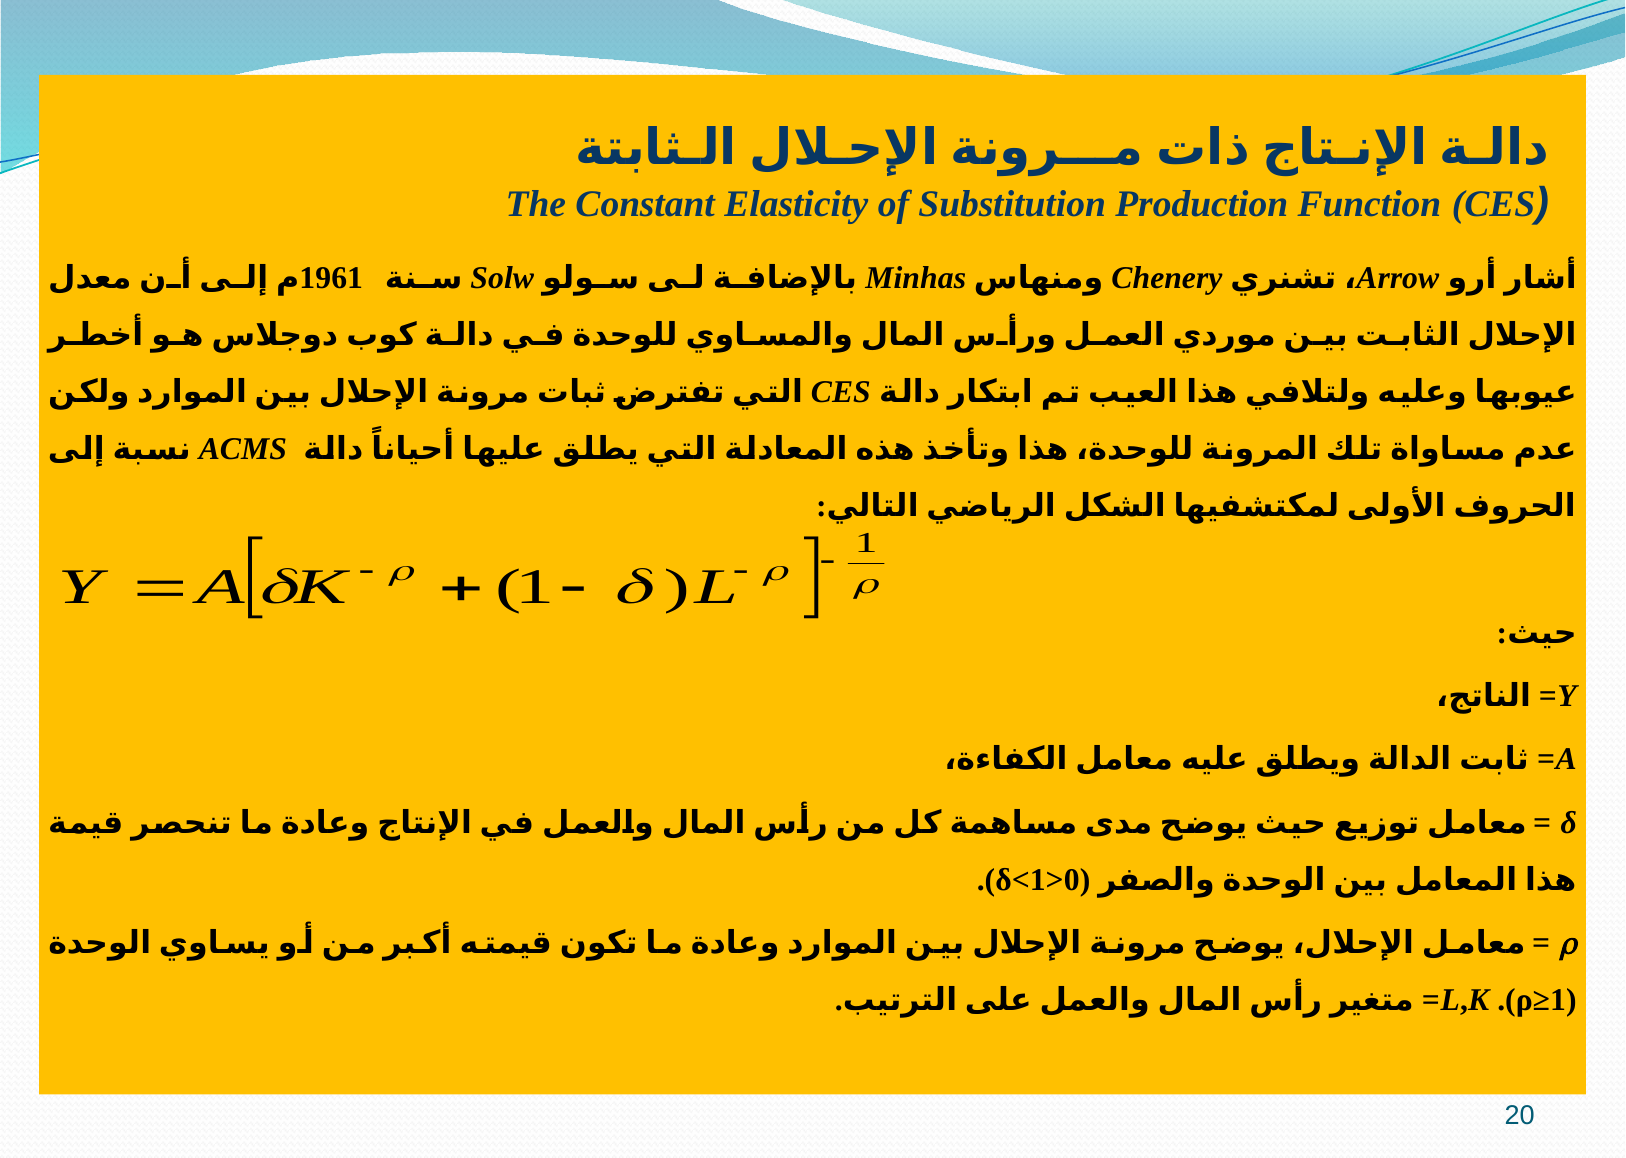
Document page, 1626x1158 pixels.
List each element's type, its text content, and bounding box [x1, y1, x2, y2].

table_cell تزداد بمعدل متزايد حتى ، ثم تزداد بمعدل متناقص حتى ثم تتناقص [44, 522, 904, 636]
text_box دالـة الإنـتاج ذات مـــرونة الإحـلال الـثابتة The Constant Elasticity of Substitution Production Function (CES) [50, 86, 1575, 251]
list أشار أرو Arrow، تشنري Chenery ومنهاس Minhas بالإضافة لى سولو Solw سنة 1961م إلى أن معدل الإحلال الثابت بين موردي العمل ورأس المال والمساوي للوحدة في دالة كوب دوجلاس هو أخطر عيوبها وعليه ولتلافي هذا العيب تم ابتكار دالة CES التي تفترض ثبات مرونة الإحلال بين الموارد ولكن عدم مساواة تلك المرونة للوحدة، هذا وتأخذ هذه المعادلة التي يطلق عليها أحياناً دالة ACMS نسبة إلى الحروف الأولى لمكتشفيها الشكل الرياضي التالي: حيث: Y= الناتج، A= ثابت الدالة ويطلق عليه معامل الكفاءة، δ = معامل توزيع حيث يوضح مدى مساهمة كل من رأس المال والعمل في الإنتاج وعادة ما تنحصر قيمة هذا المعامل بين الوحدة والصفر (0<δ<1).  = معامل الإحلال، يوضح مرونة الإحلال بين الموارد وعادة ما تكون قيمته أكبر من أو يساوي الوحدة (ρ≥1). L,K= متغير رأس المال والعمل على الترتيب. [39, 74, 1586, 1095]
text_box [50, 519, 898, 625]
slide_number 20 [1408, 1072, 1544, 1135]
